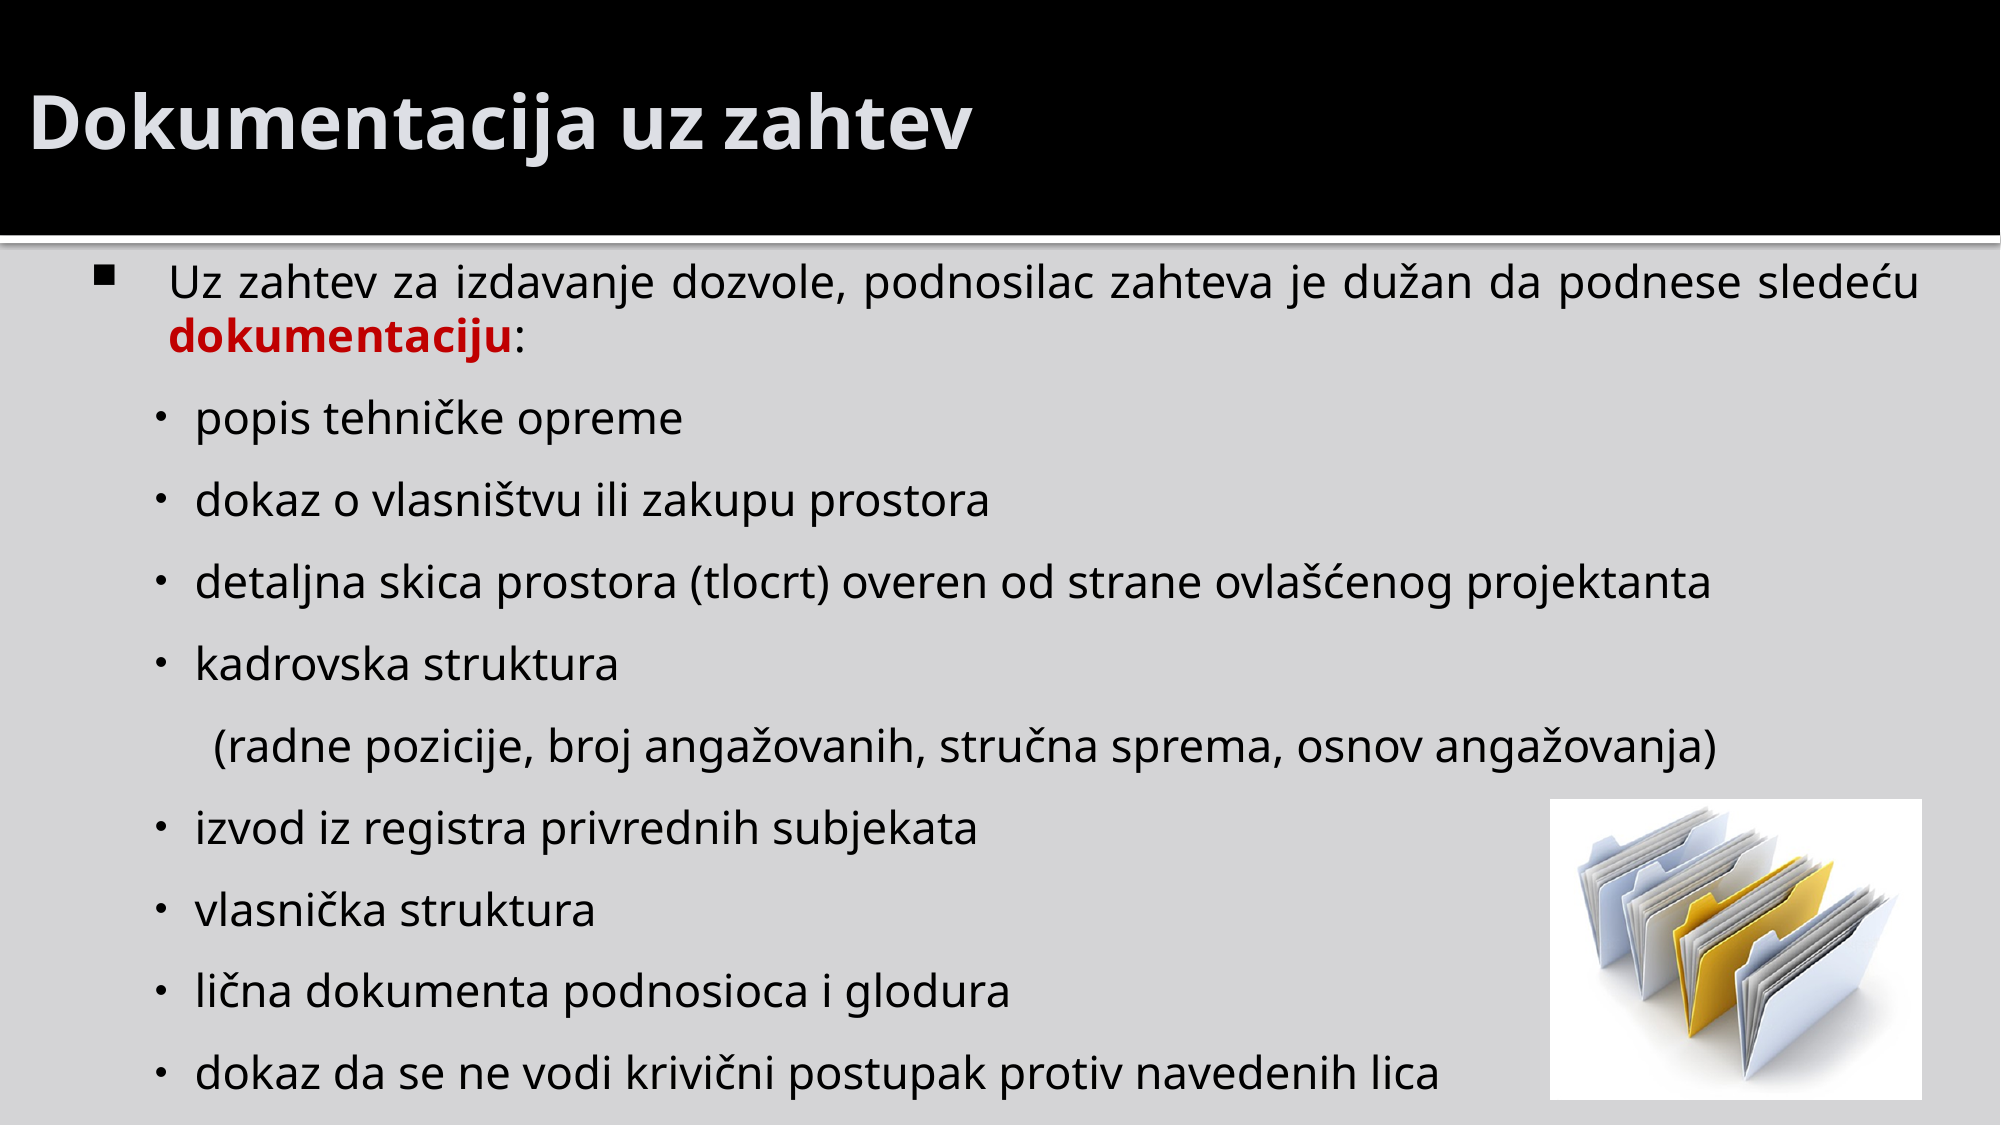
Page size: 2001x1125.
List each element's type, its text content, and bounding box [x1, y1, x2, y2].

text_box Dokumentacija uz zahtev [12, 75, 1663, 200]
list Uz zahtev za izdavanje dozvole, podnosilac zahteva je dužan da podnese sledeću dokumentaciju: popis tehničke opreme dokaz o vlasništvu ili zakupu prostora detaljna skica prostora (tlocrt) overen od strane ovlašćenog projektanta kadrovska struktura (radne pozicije, broj angažovanih, stručna sprema, osnov angažovanja) izvod iz registra privrednih subjekata vlasnička struktura lična dokumenta podnosioca i glodura dokaz da se ne vodi krivični postupak protiv navedenih lica [12, 237, 1938, 1125]
picture [1549, 799, 1922, 1100]
